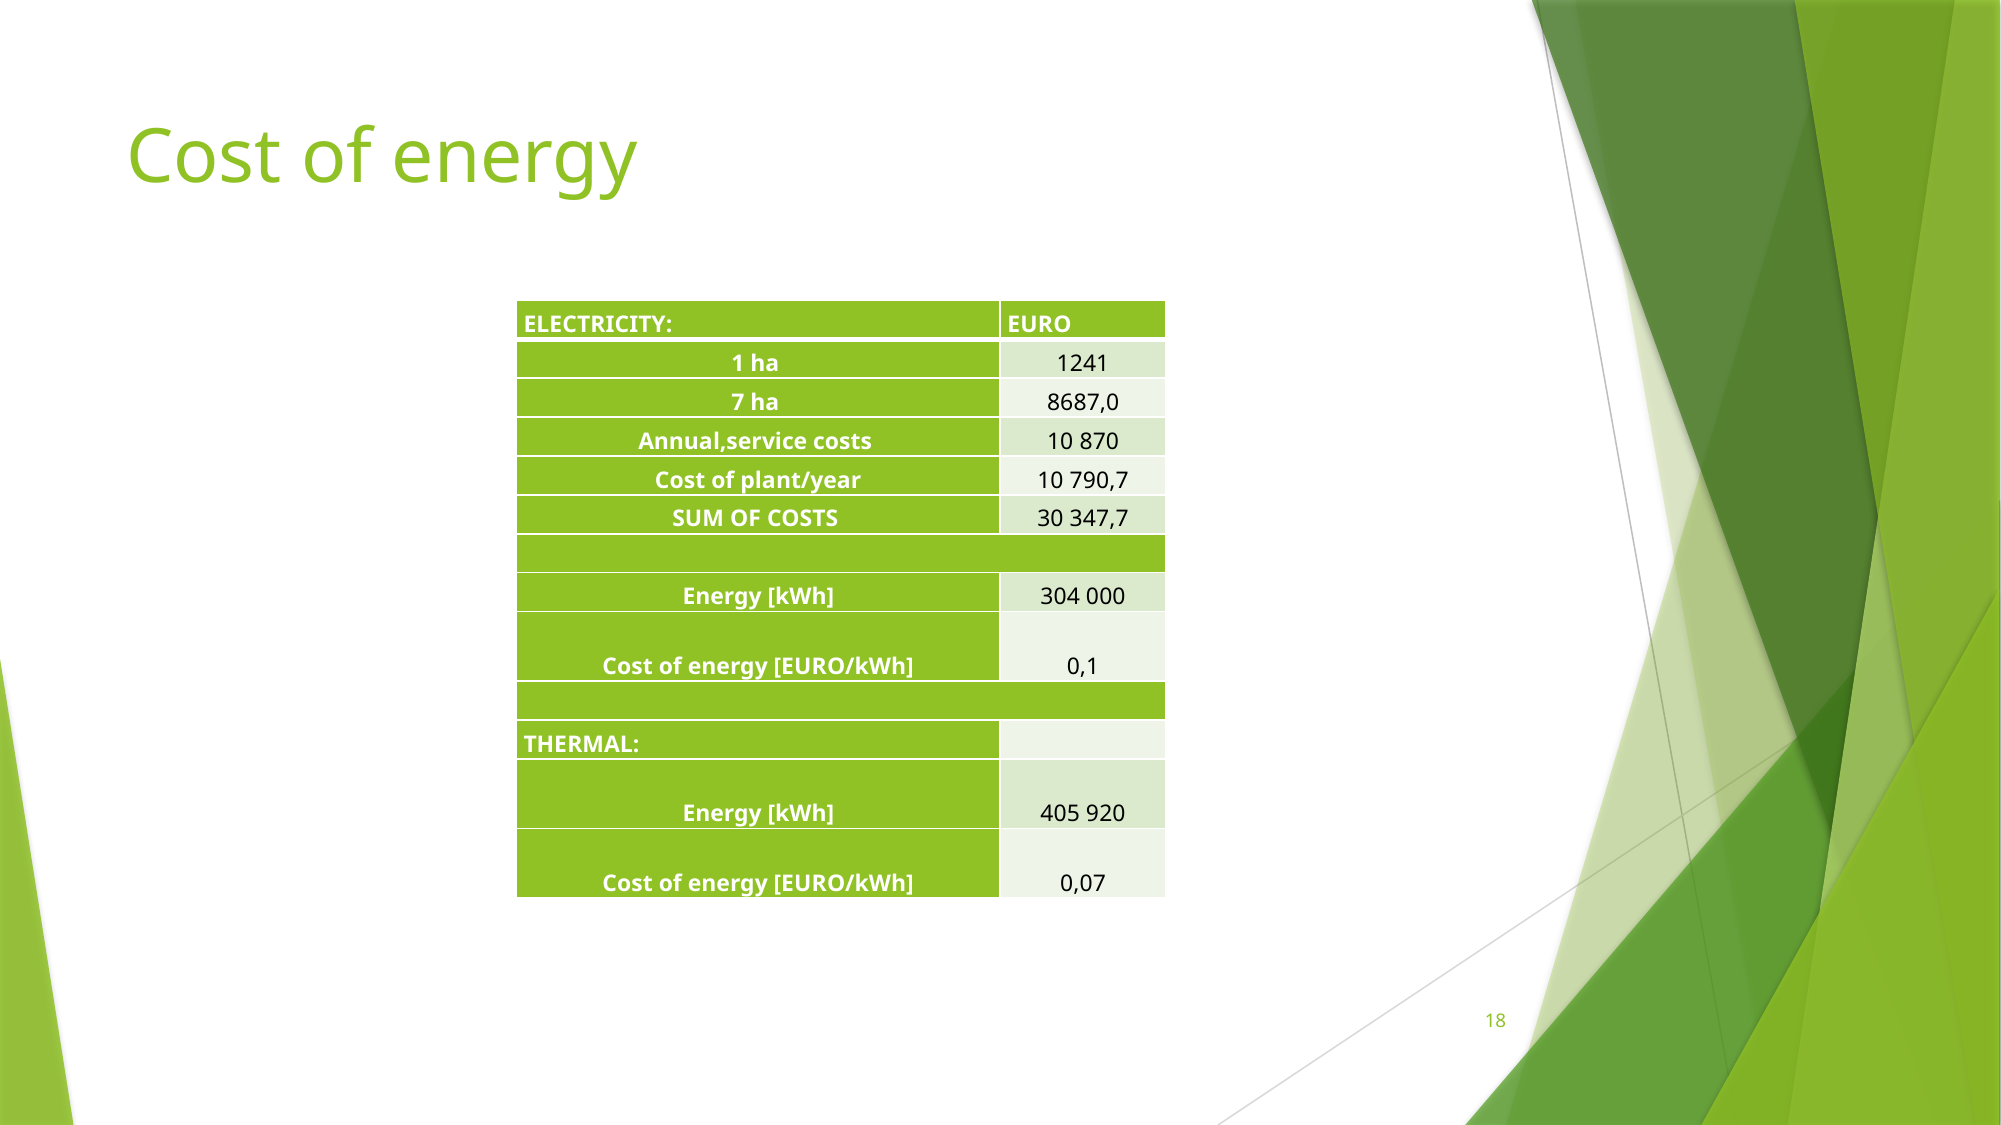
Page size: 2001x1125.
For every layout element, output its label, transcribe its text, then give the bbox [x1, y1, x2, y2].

slide_number 18 [1409, 991, 1522, 1051]
table_cell 0,07 [1001, 829, 1165, 897]
table_cell 10 790,7 [1001, 457, 1165, 494]
table_cell Annual,service costs [517, 418, 999, 455]
table_cell Cost of plant/year [517, 457, 999, 494]
table_cell [517, 682, 1165, 719]
table_cell 30 347,7 [1001, 496, 1165, 533]
table_cell SUM OF COSTS [517, 496, 999, 533]
table_cell 304 000 [1001, 573, 1165, 611]
table_cell THERMAL: [517, 721, 999, 758]
title Cost of energy [111, 99, 1522, 317]
table_cell 8687,0 [1001, 379, 1165, 416]
table_cell [1001, 721, 1165, 758]
table_cell 1241 [1001, 342, 1165, 377]
table_cell 10 870 [1001, 418, 1165, 455]
table_cell Energy [kWh] [517, 573, 999, 611]
table_cell Cost of energy [EURO/kWh] [517, 612, 999, 680]
table_cell 405 920 [1001, 760, 1165, 828]
table_cell Cost of energy [EURO/kWh] [517, 829, 999, 897]
table_header EURO [1001, 301, 1165, 337]
table_cell [517, 535, 1165, 572]
table_cell 7 ha [517, 379, 999, 416]
table_cell 1 ha [517, 342, 999, 377]
table_cell Energy [kWh] [517, 760, 999, 828]
table_cell 0,1 [1001, 612, 1165, 680]
table_header ELECTRICITY: [517, 301, 999, 337]
